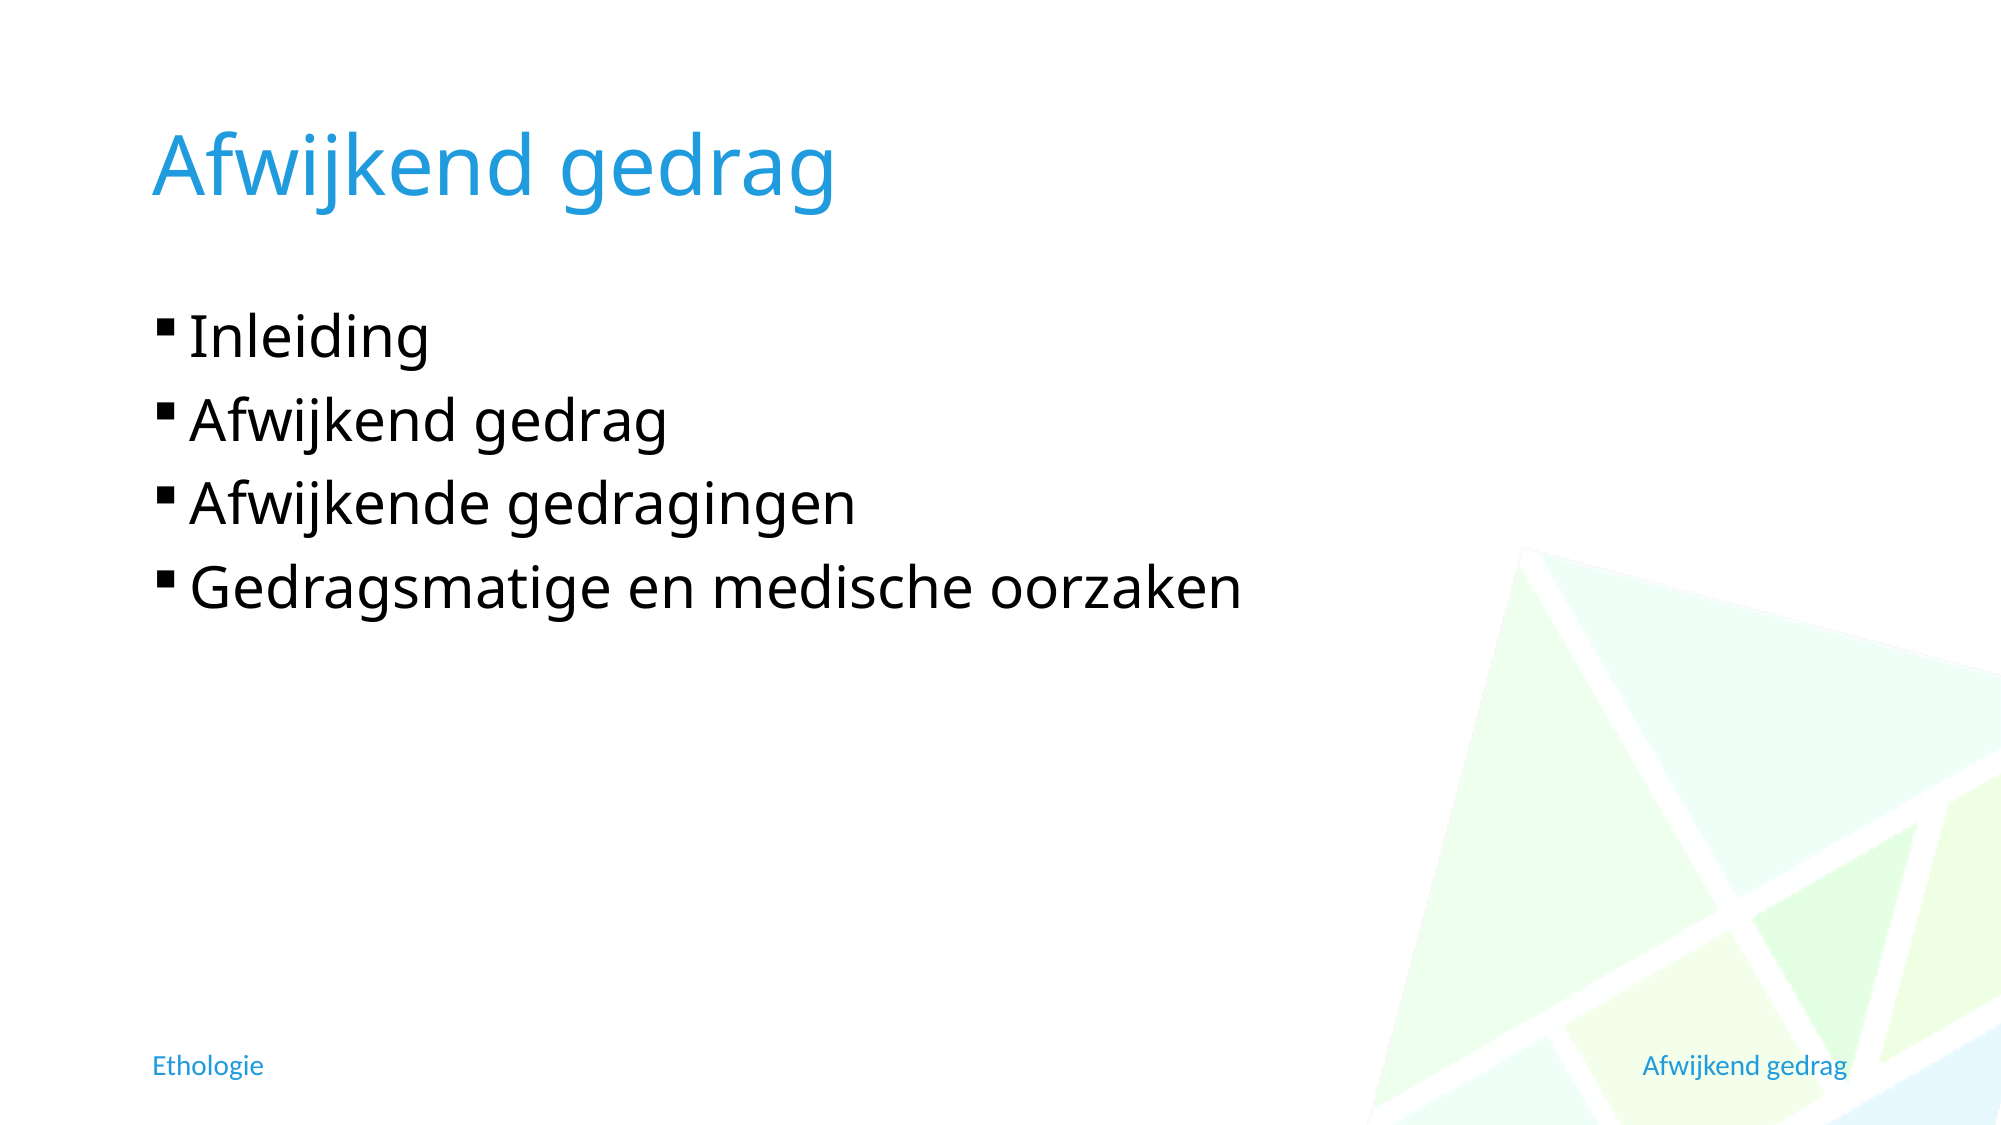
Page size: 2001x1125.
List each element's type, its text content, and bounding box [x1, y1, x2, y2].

list Inleiding Afwijkend gedrag Afwijkende gedragingen Gedragsmatige en medische oorzaken [137, 299, 1863, 1014]
list Ethologie [137, 1042, 588, 1103]
list Afwijkend gedrag [1412, 1042, 1863, 1103]
title Afwijkend gedrag [137, 59, 1863, 278]
